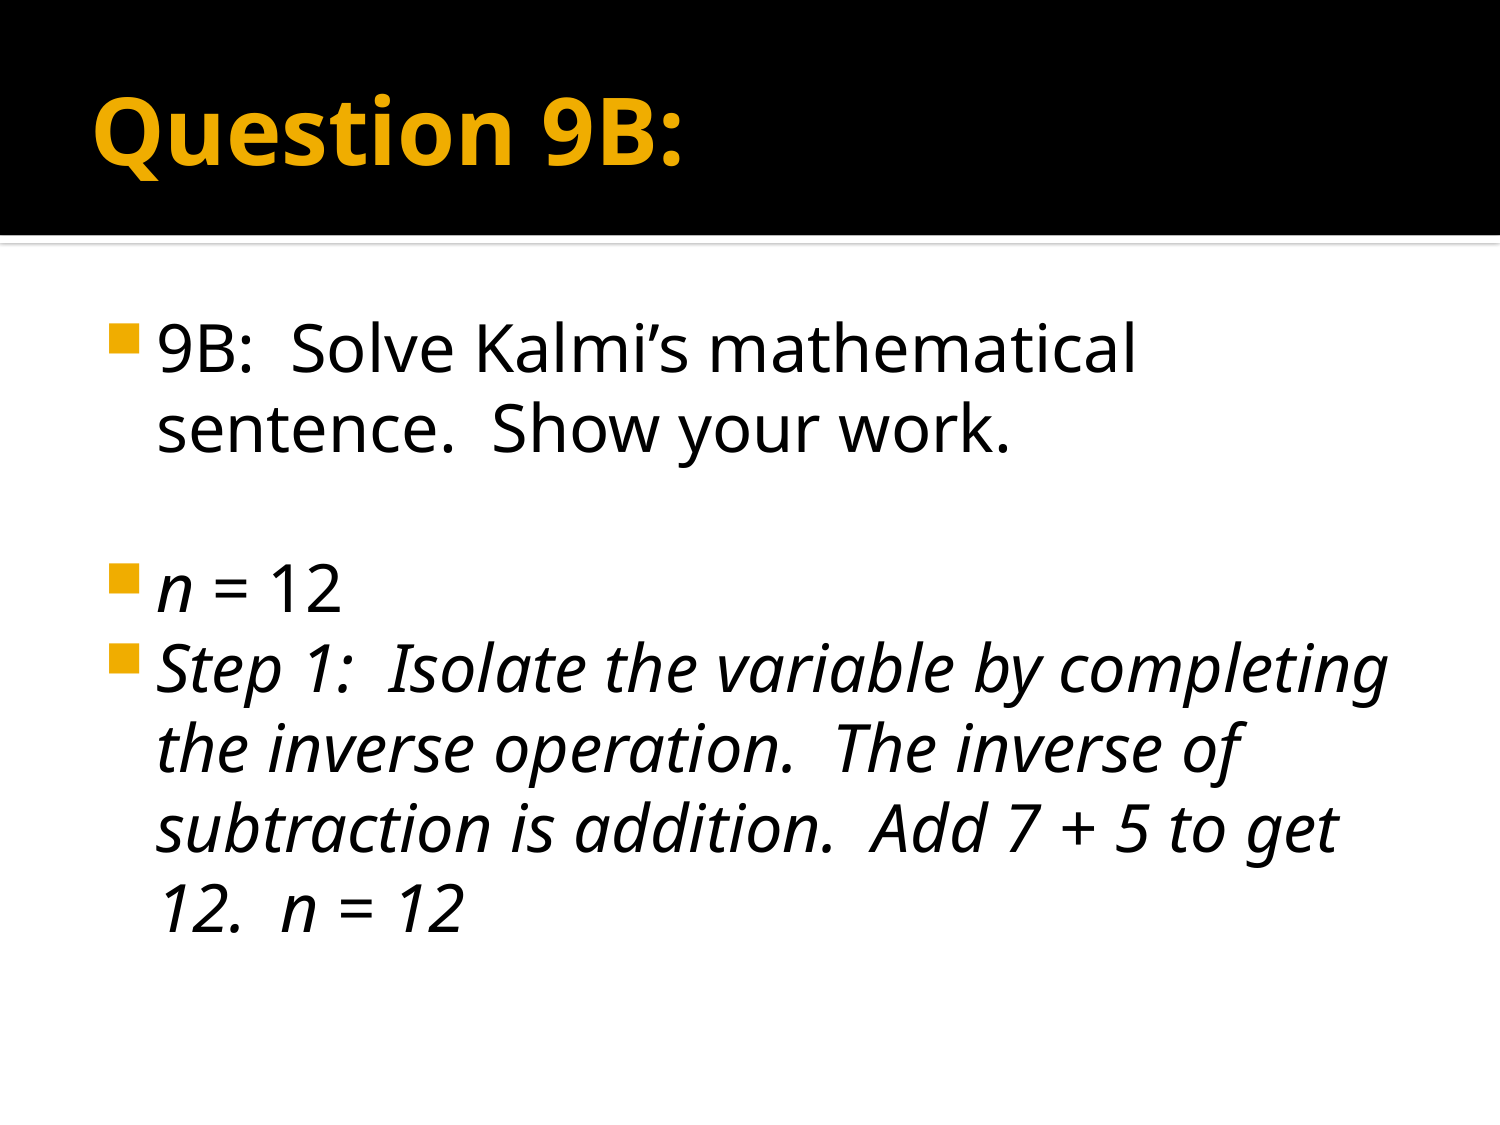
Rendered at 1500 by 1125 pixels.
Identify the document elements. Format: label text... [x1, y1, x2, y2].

list 9B: Solve Kalmi’s mathematical sentence. Show your work. n = 12 Step 1: Isolate the variable by completing the inverse operation. The inverse of subtraction is addition. Add 7 + 5 to get 12. n = 12 [75, 291, 1425, 1050]
title Question 9B: [75, 25, 1425, 231]
